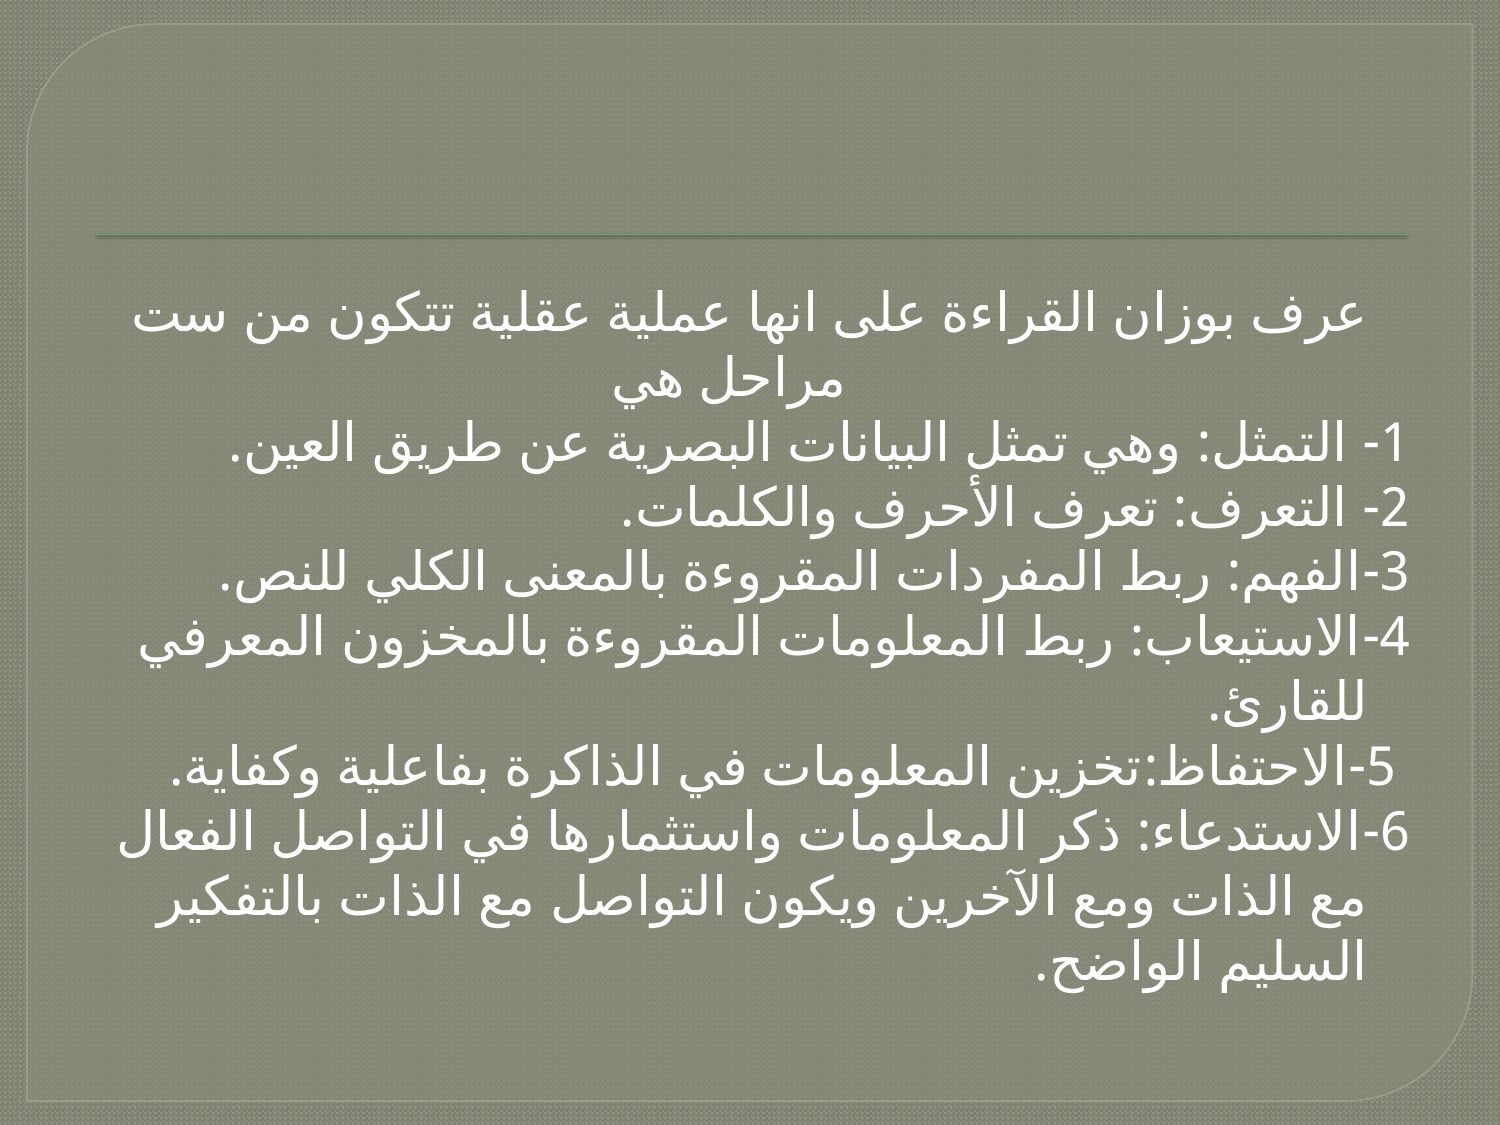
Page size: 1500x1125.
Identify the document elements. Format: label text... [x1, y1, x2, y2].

list عرف بوزان القراءة على انها عملية عقلية تتكون من ست مراحل هي 1- التمثل: وهي تمثل البيانات البصرية عن طريق العين. 2- التعرف: تعرف الأحرف والكلمات. 3-الفهم: ربط المفردات المقروءة بالمعنى الكلي للنص. 4-الاستيعاب: ربط المعلومات المقروءة بالمخزون المعرفي للقارئ. 5-الاحتفاظ:تخزين المعلومات في الذاكرة بفاعلية وكفاية. 6-الاستدعاء: ذكر المعلومات واستثمارها في التواصل الفعال مع الذات ومع الآخرين ويكون التواصل مع الذات بالتفكير السليم الواضح. [75, 270, 1425, 1013]
